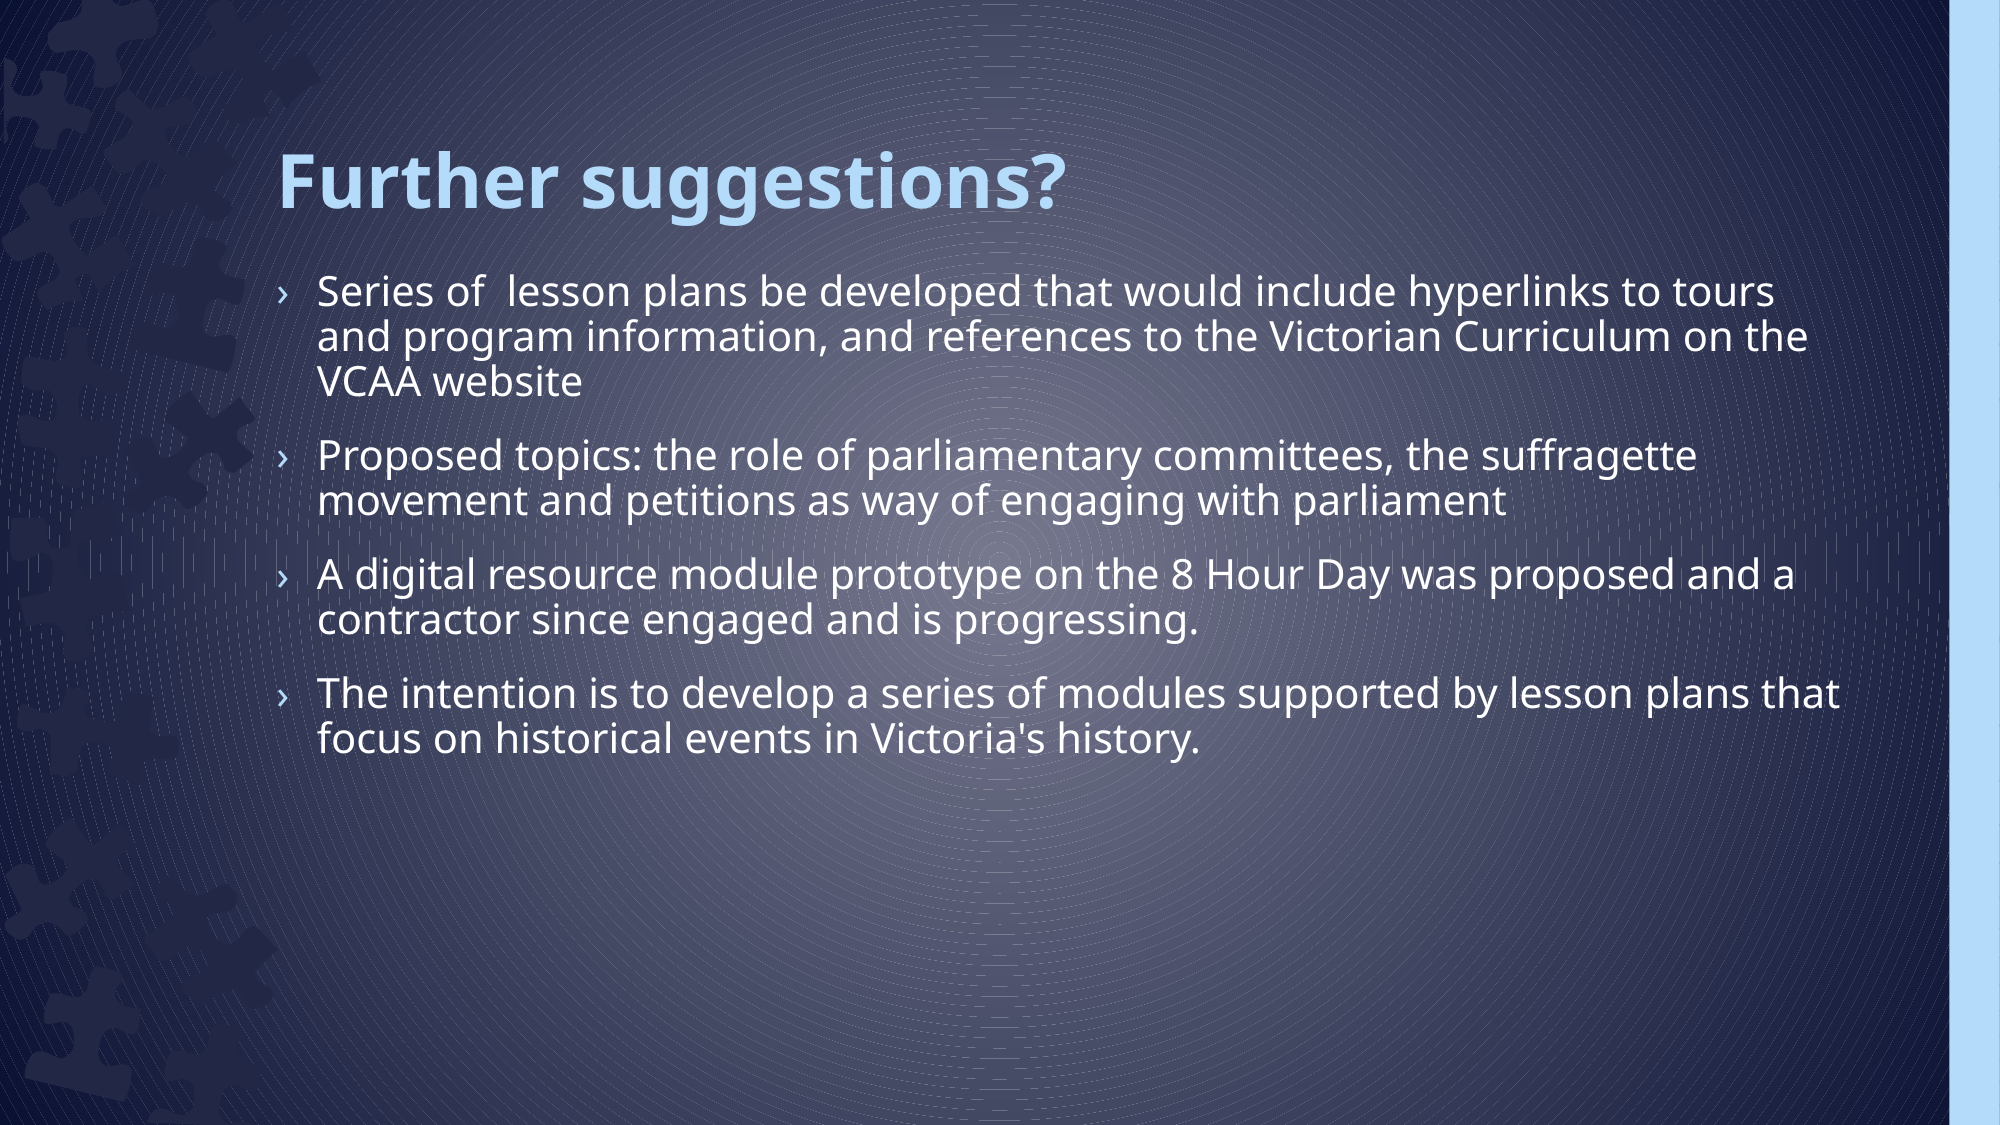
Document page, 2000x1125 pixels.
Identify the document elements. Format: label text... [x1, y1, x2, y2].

title Further suggestions? [261, 29, 1867, 233]
list Series of lesson plans be developed that would include hyperlinks to tours and program information, and references to the Victorian Curriculum on the VCAA website Proposed topics: the role of parliamentary committees, the suffragette movement and petitions as way of engaging with parliament A digital resource module prototype on the 8 Hour Day was proposed and a contractor since engaged and is progressing. The intention is to develop a series of modules supported by lesson plans that focus on historical events in Victoria's history. [261, 262, 1867, 1013]
